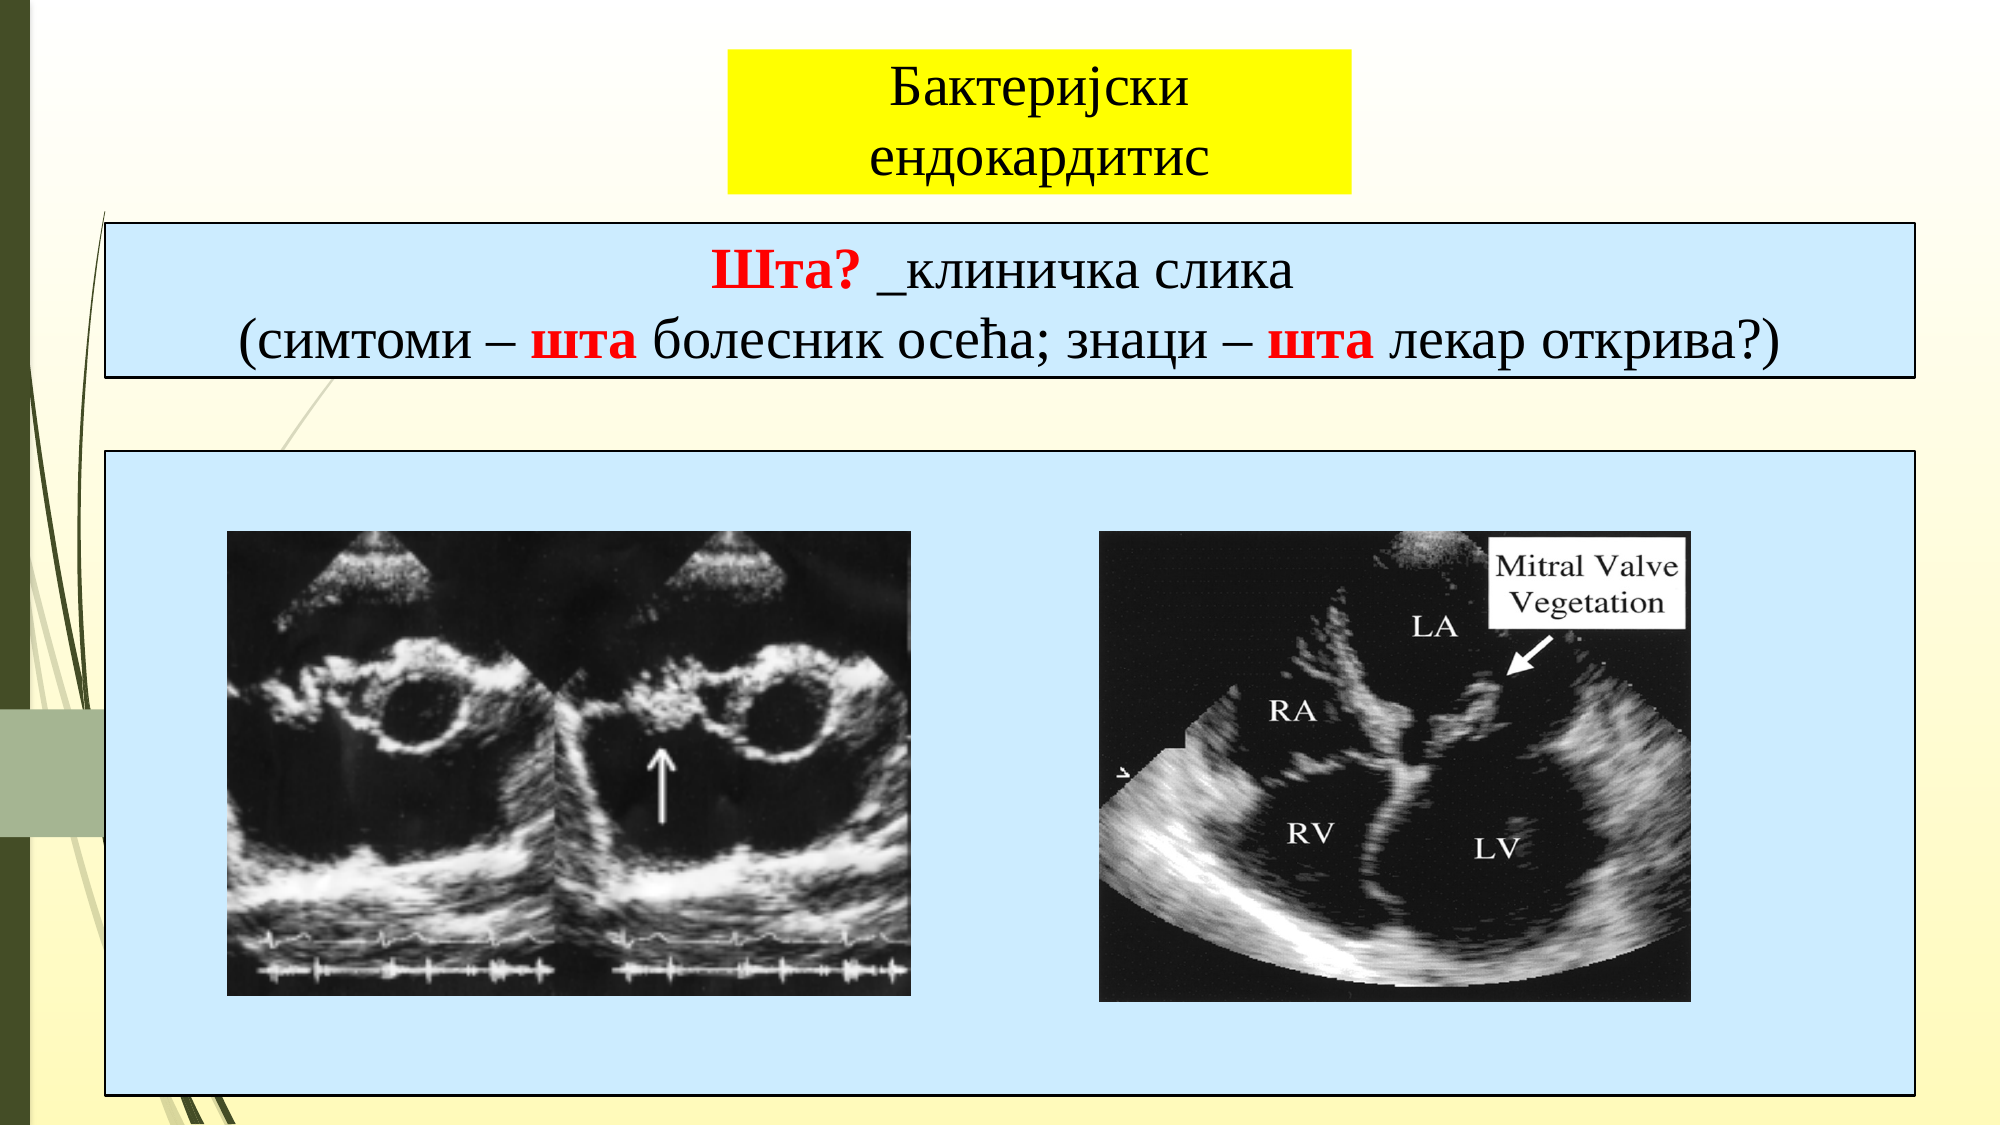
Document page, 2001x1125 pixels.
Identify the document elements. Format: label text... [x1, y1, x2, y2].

title Бактеријски ендокардитис [727, 49, 1352, 195]
text_box [105, 451, 1915, 1096]
picture [1099, 531, 1692, 1002]
picture [227, 531, 911, 997]
text_box Шта? _клиничка слика (симтоми – шта болесник осећа; знаци – шта лекар открива?) [105, 222, 1915, 378]
